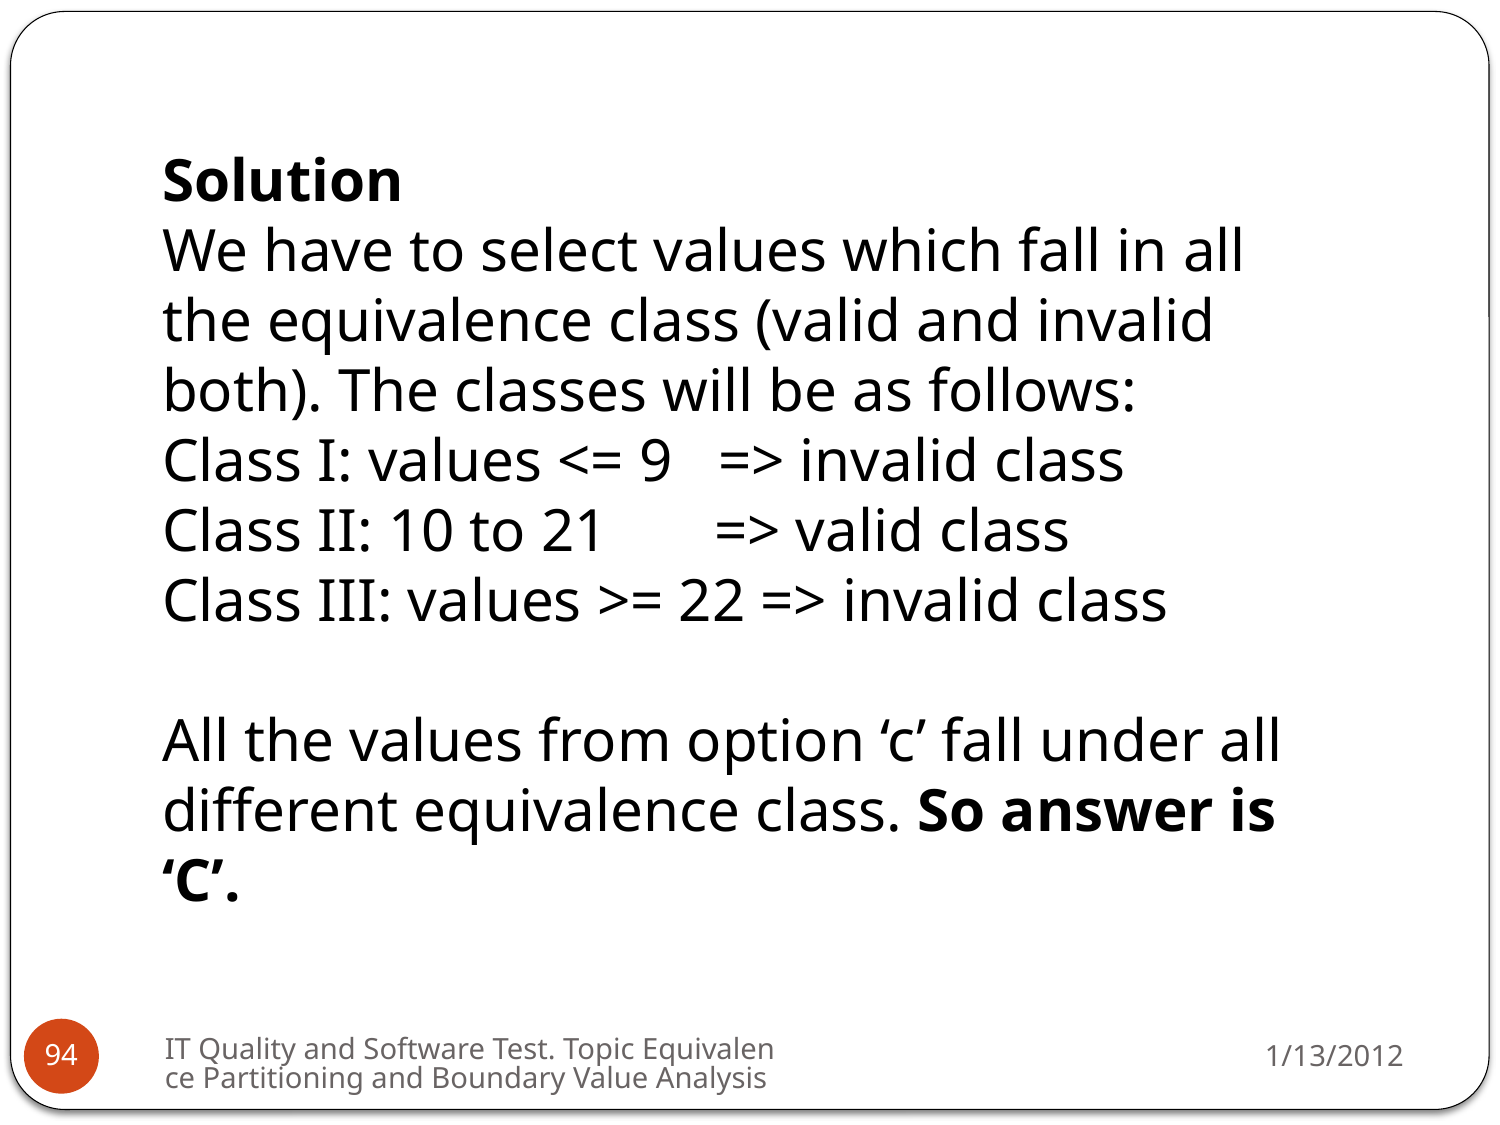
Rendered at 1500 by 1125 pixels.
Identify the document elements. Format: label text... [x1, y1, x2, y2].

footer IT Quality and Software Test. Topic Equivalence Partitioning and Boundary Value Analysis [150, 1012, 800, 1088]
text_box Solution We have to select values which fall in all the equivalence class (valid and invalid both). The classes will be as follows: Class I: values <= 9 => invalid class Class II: 10 to 21 => valid class Class III: values >= 22 => invalid class All the values from option ‘c’ fall under all different equivalence class. So answer is ‘C’. [147, 135, 1353, 921]
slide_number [1012, 1015, 1419, 1094]
slide_number 94 [23, 1018, 99, 1094]
